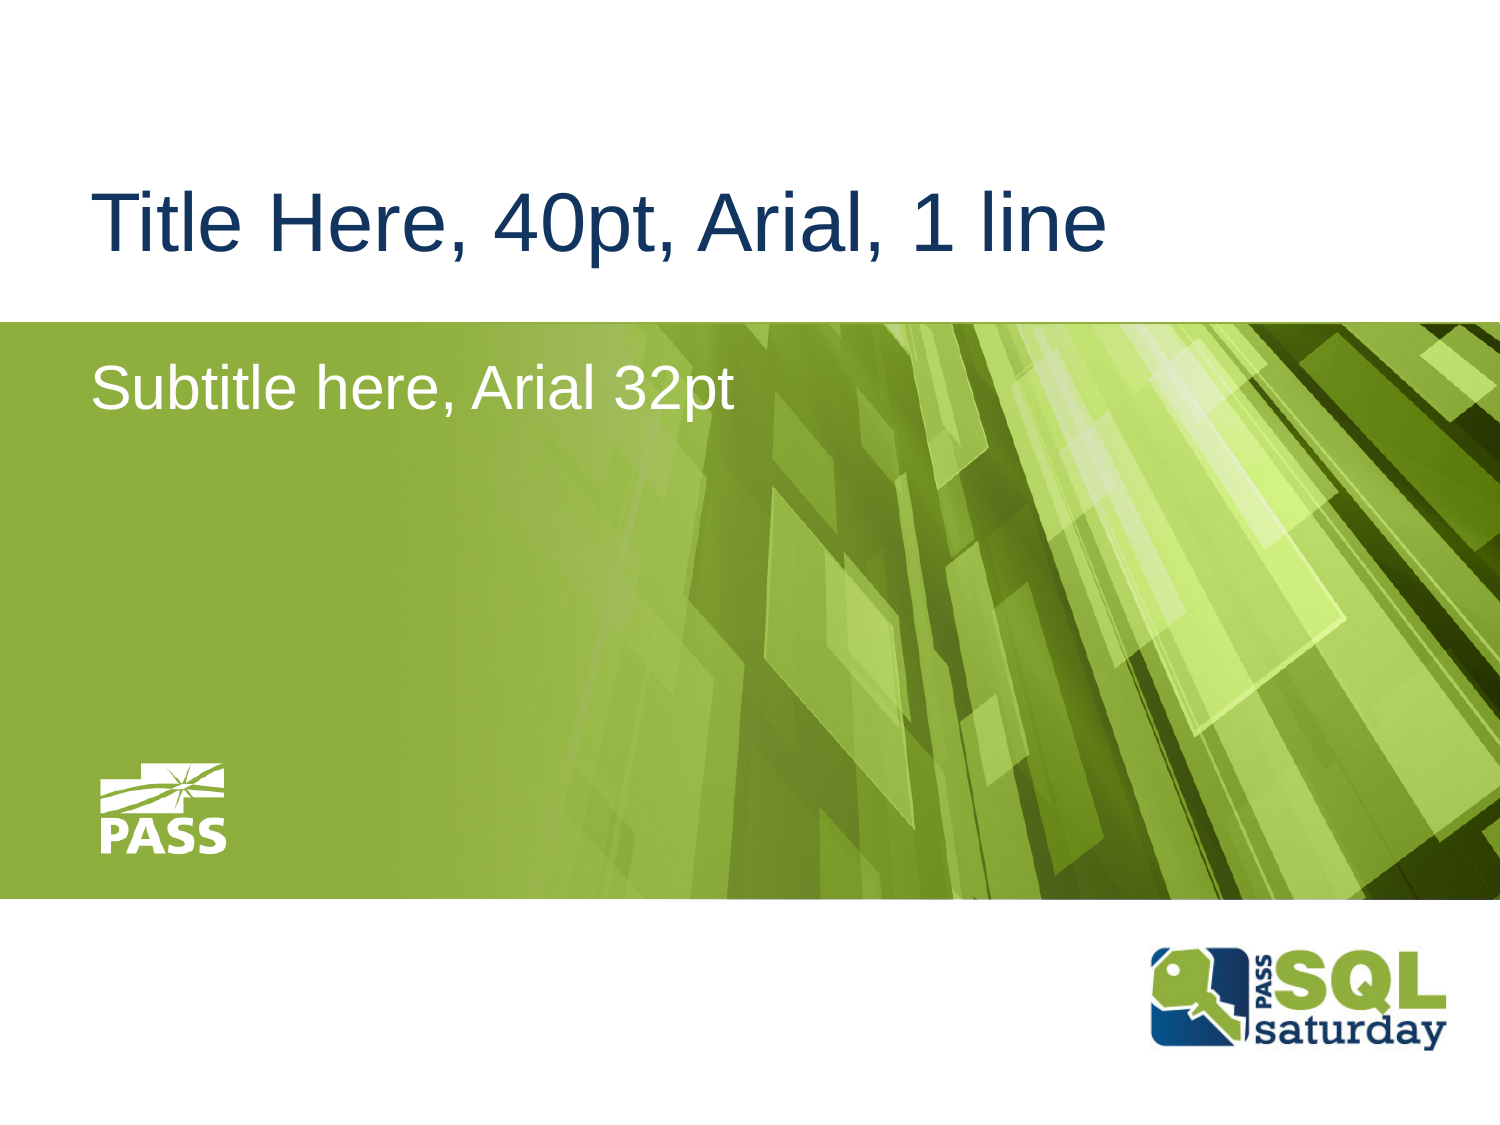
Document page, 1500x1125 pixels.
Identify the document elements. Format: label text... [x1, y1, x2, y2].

subtitle Subtitle here, Arial 32pt [75, 339, 1376, 627]
picture [0, 17, 1500, 1125]
title Title Here, 40pt, Arial, 1 line [75, 98, 1421, 340]
